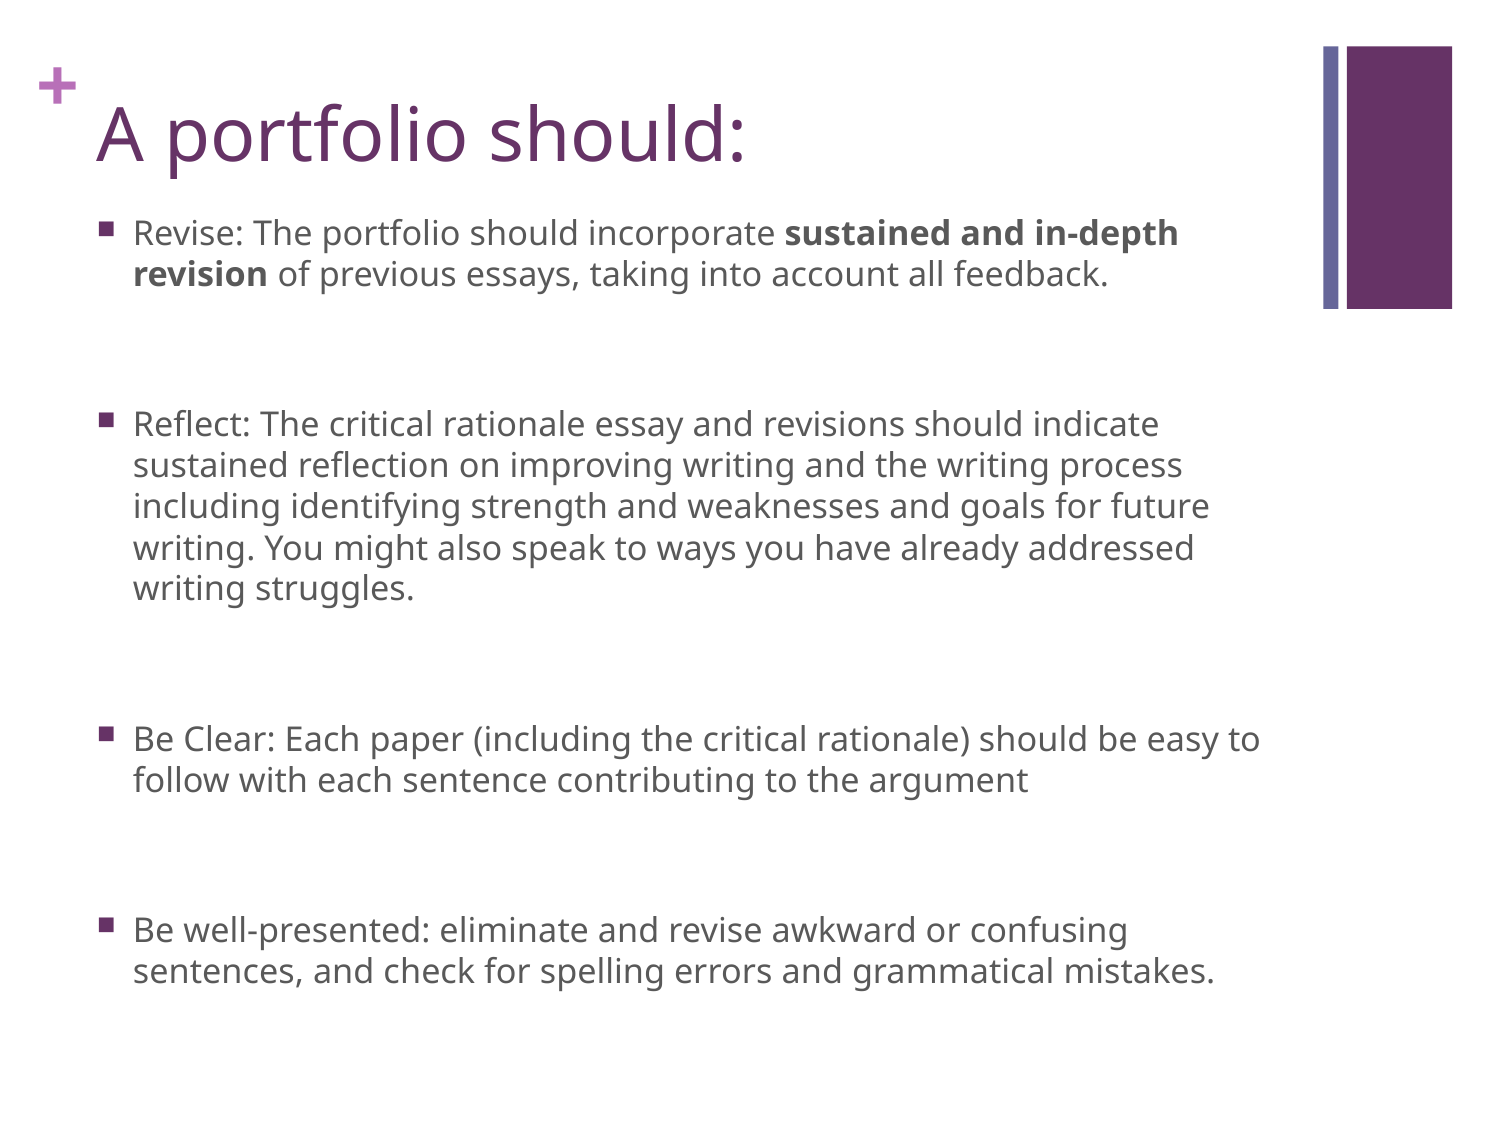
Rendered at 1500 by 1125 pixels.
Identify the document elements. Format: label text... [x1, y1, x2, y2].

title A portfolio should: [81, 79, 1322, 204]
list Revise: The portfolio should incorporate sustained and in-depth revision of previous essays, taking into account all feedback. Reflect: The critical rationale essay and revisions should indicate sustained reflection on improving writing and the writing process including identifying strength and weaknesses and goals for future writing. You might also speak to ways you have already addressed writing struggles. Be Clear: Each paper (including the critical rationale) should be easy to follow with each sentence contributing to the argument Be well-presented: eliminate and revise awkward or confusing sentences, and check for spelling errors and grammatical mistakes. [81, 204, 1322, 1005]
